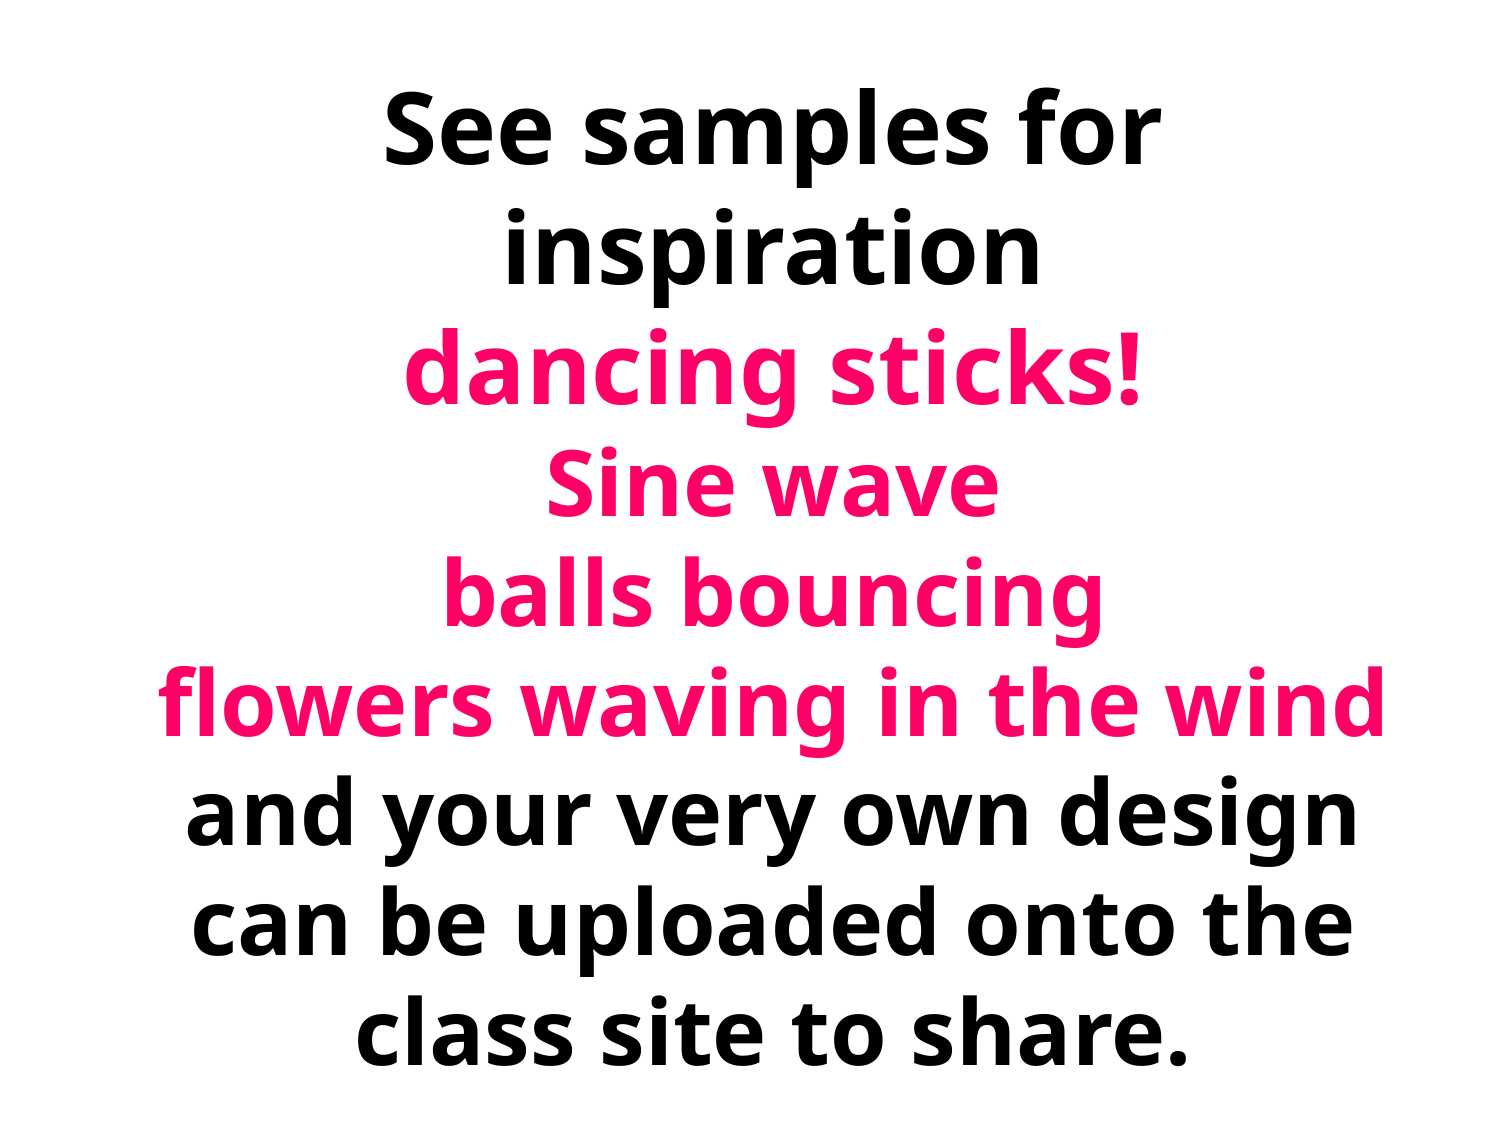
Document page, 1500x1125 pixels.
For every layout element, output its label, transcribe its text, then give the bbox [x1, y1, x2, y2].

title See samples for inspiration dancing sticks! Sine wave balls bouncing flowers waving in the wind and your very own design can be uploaded onto the class site to share. [111, 89, 1436, 1059]
